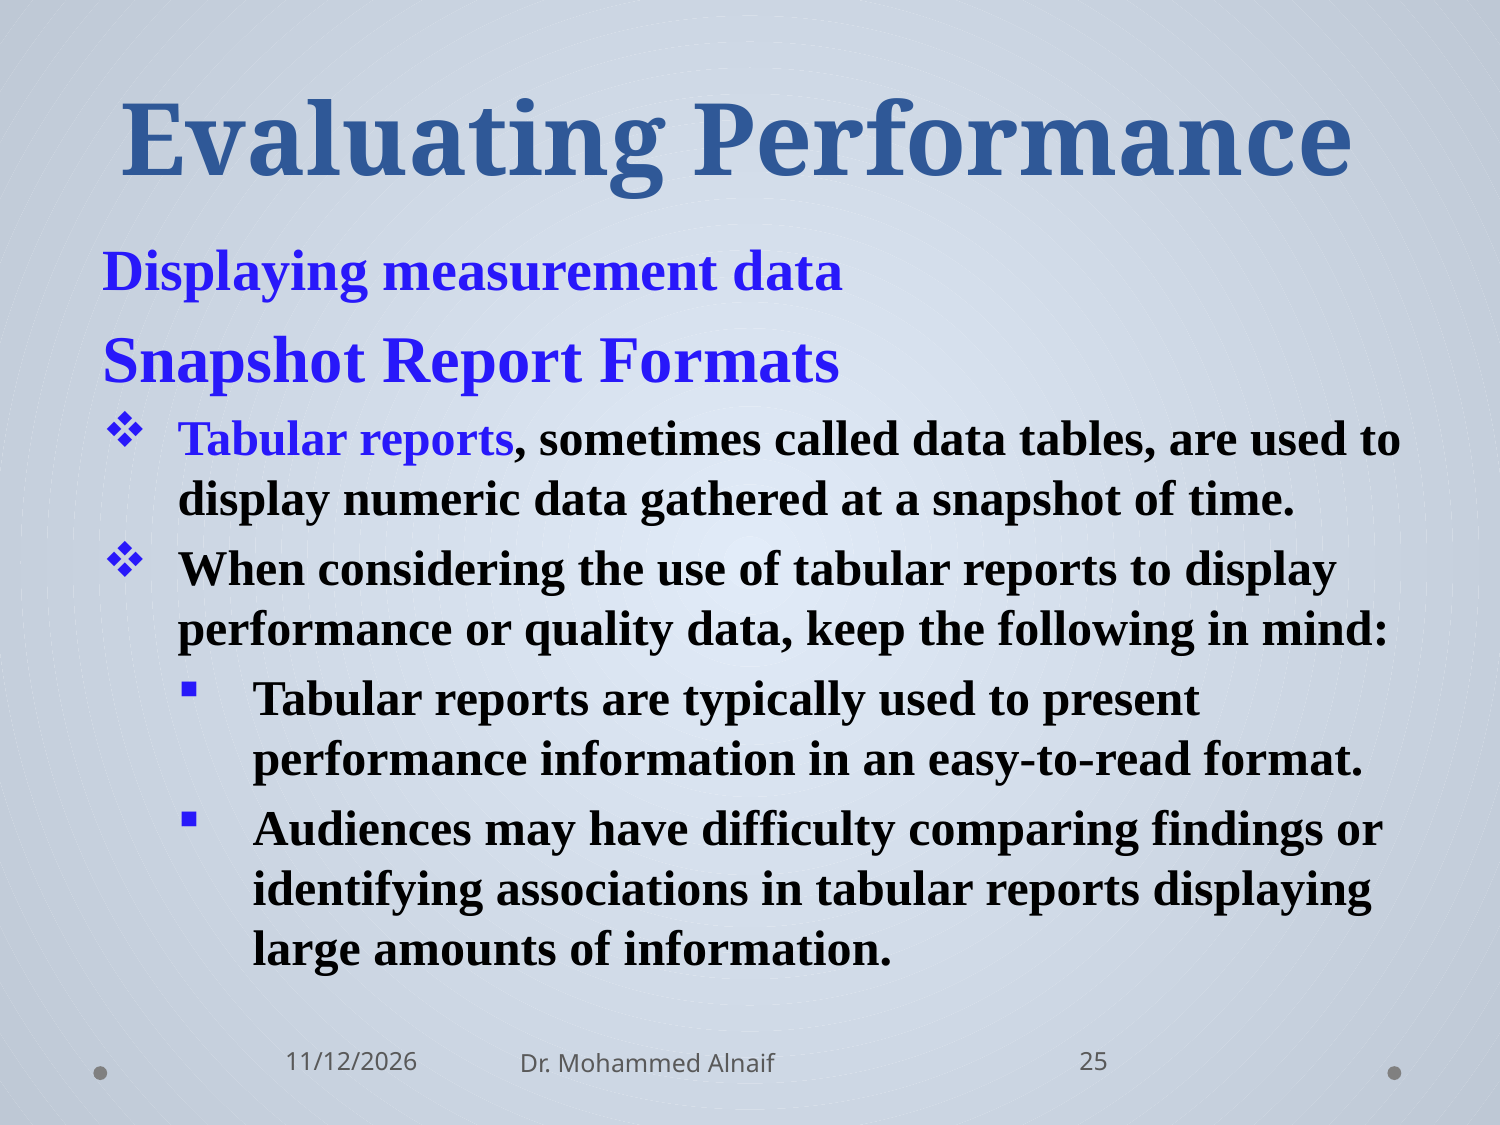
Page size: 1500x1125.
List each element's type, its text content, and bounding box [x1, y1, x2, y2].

footer Dr. Mohammed Alnaif [512, 1025, 988, 1100]
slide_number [75, 1025, 425, 1100]
slide_number 25 [1074, 1025, 1425, 1100]
title Evaluating Performance [99, 37, 1376, 203]
subtitle Displaying measurement data Snapshot Report Formats Tabular reports, sometimes called data tables, are used to display numeric data gathered at a snapshot of time. When considering the use of tabular reports to display performance or quality data, keep the following in mind: Tabular reports are typically used to present performance information in an easy-to-read format. Audiences may have difficulty comparing findings or identifying associations in tabular reports displaying large amounts of information. [87, 224, 1438, 1001]
